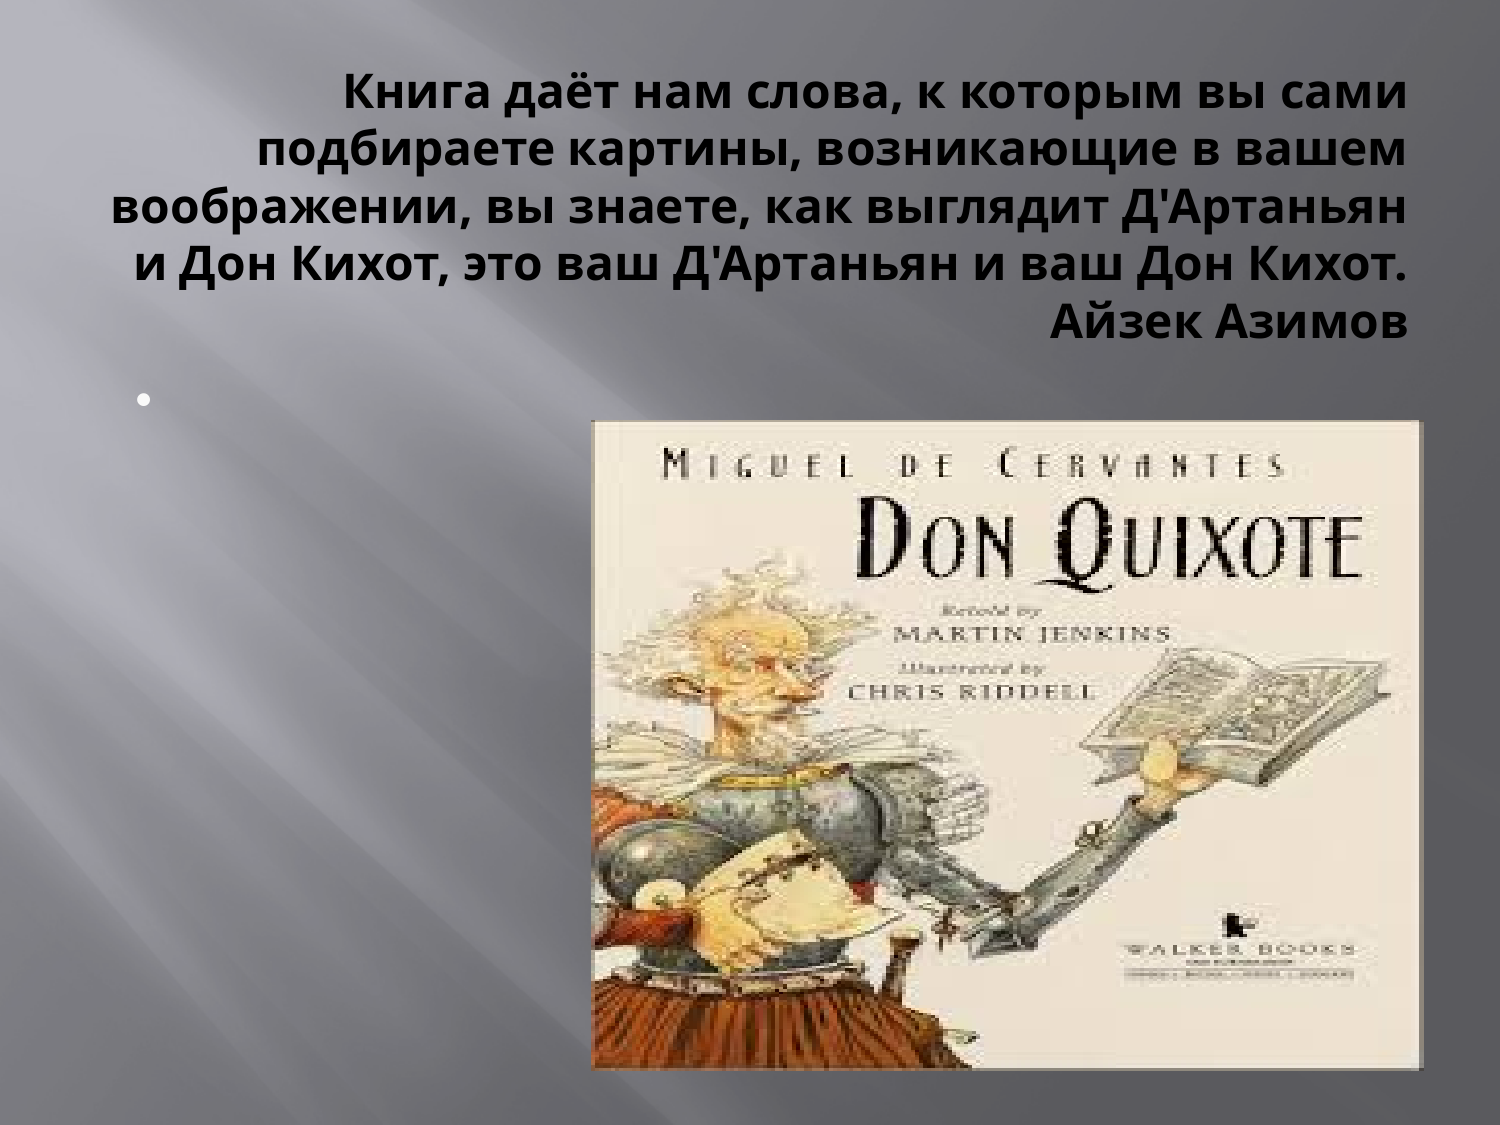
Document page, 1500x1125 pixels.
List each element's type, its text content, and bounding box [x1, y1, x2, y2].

title Книга даёт нам слова, к которым вы сами подбираете картины, возникающие в вашем воображении, вы знаете, как выглядит Д'Артаньян и Дон Кихот, это ваш Д'Артаньян и ваш Дон Кихот. Айзек Азимов [76, 45, 1425, 421]
list [100, 361, 1425, 1005]
picture [591, 420, 1424, 1071]
